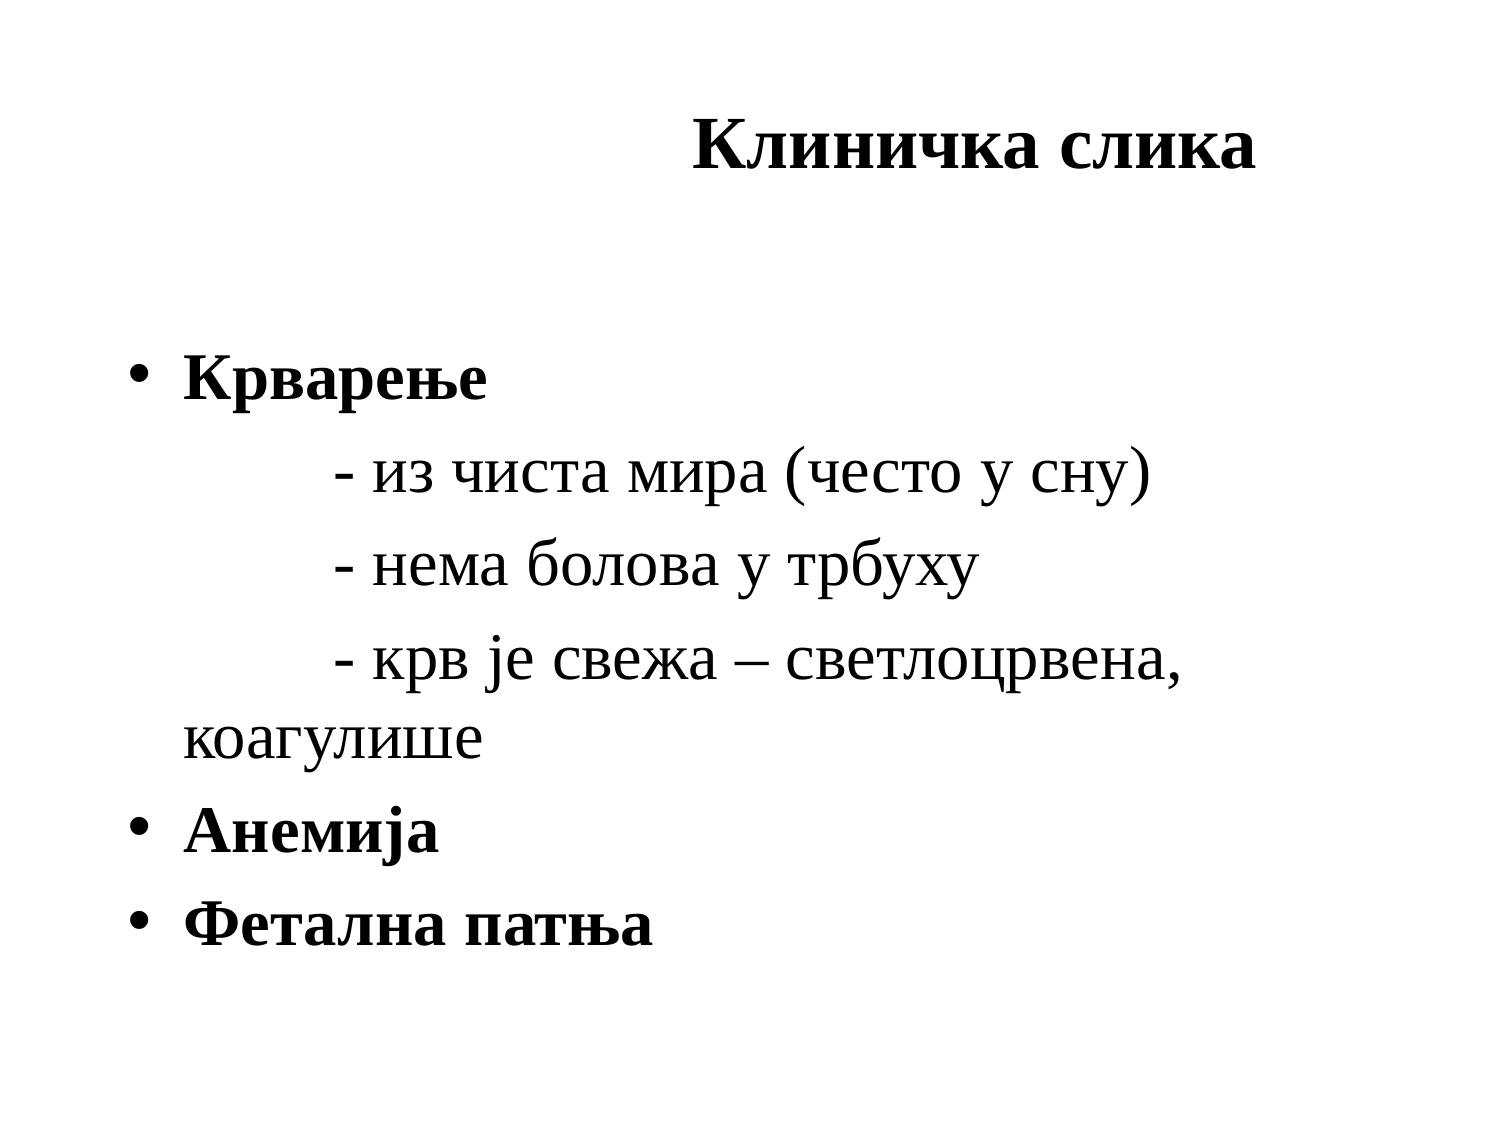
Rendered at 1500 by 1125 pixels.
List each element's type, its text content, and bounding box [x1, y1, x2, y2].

title Клиничка слика [75, 45, 1425, 233]
list Крварење - из чиста мира (често у сну) - нема болова у трбуху - крв је свежа – светлоцрвена, коагулише Анемија Фетална патња [112, 324, 1500, 1000]
